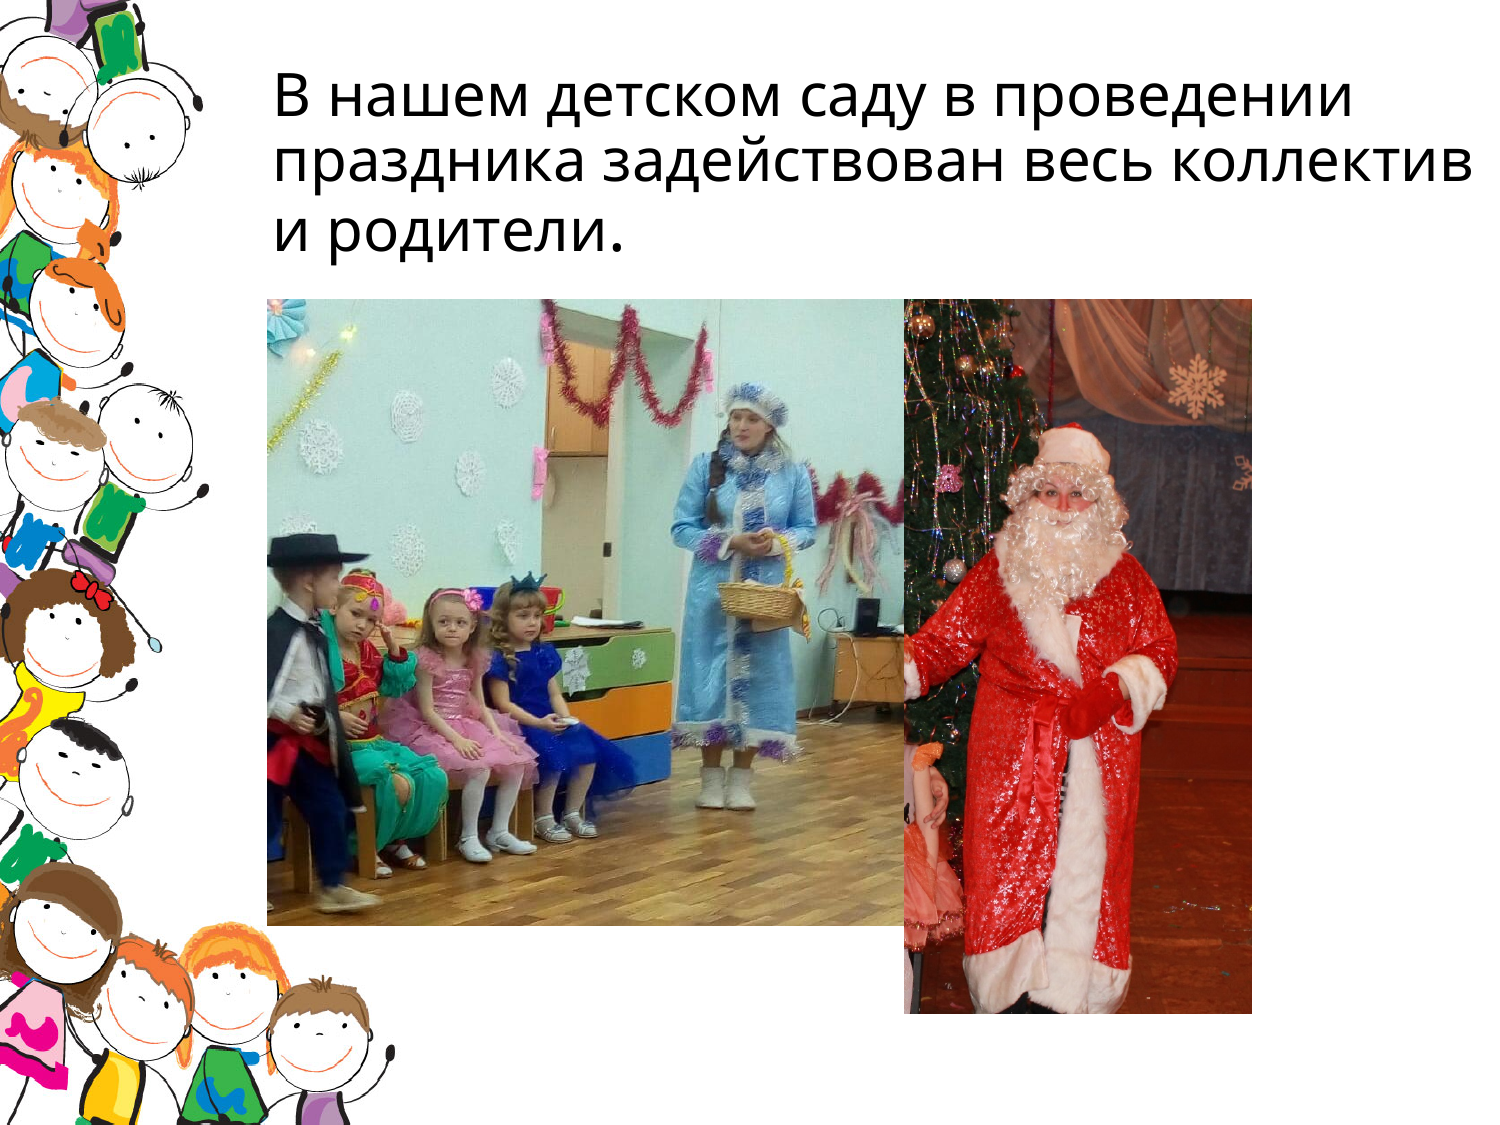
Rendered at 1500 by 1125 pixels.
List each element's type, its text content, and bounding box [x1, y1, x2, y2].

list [904, 299, 1252, 1014]
title В нашем детском саду в проведении праздника задействован весь коллектив и родители. [257, 56, 1500, 274]
picture [0, 0, 1500, 1125]
picture [0, 262, 10, 274]
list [266, 299, 904, 926]
